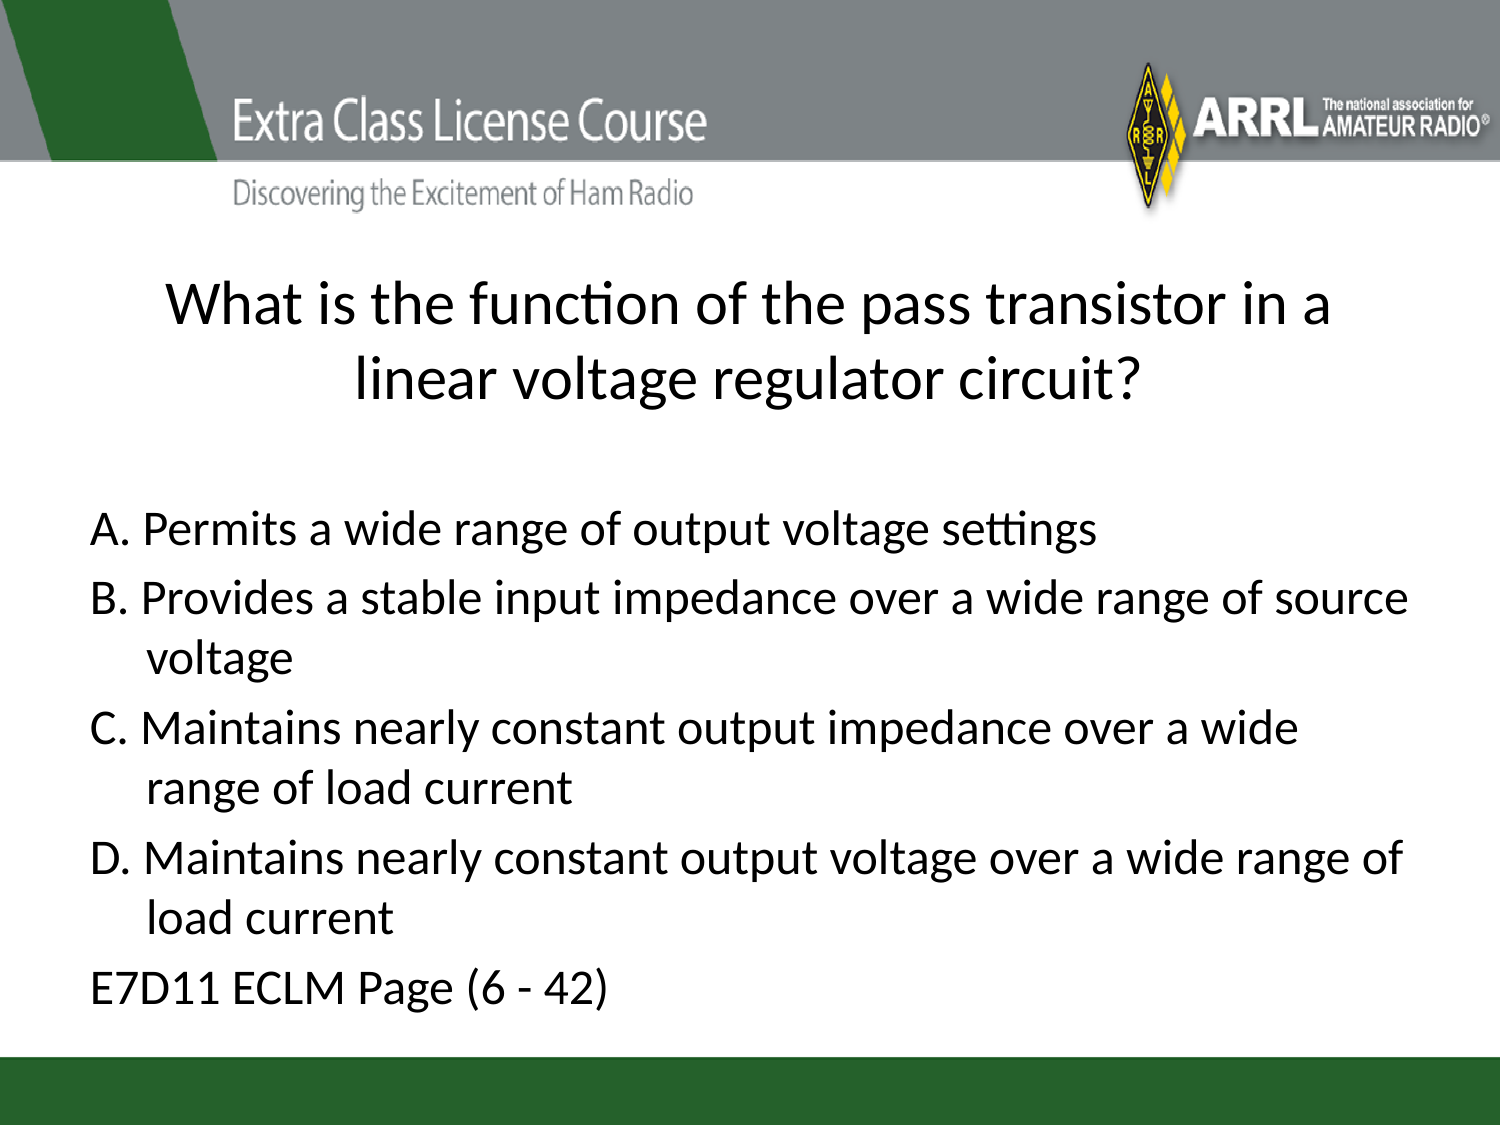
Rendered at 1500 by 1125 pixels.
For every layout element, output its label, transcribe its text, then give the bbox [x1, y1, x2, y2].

list A. Permits a wide range of output voltage settings B. Provides a stable input impedance over a wide range of source voltage C. Maintains nearly constant output impedance over a wide range of load current D. Maintains nearly constant output voltage over a wide range of load current E7D11 ECLM Page (6 - 42) [75, 487, 1425, 1005]
picture [0, 0, 1500, 1125]
title What is the function of the pass transistor in a linear voltage regulator circuit? [75, 254, 1425, 435]
